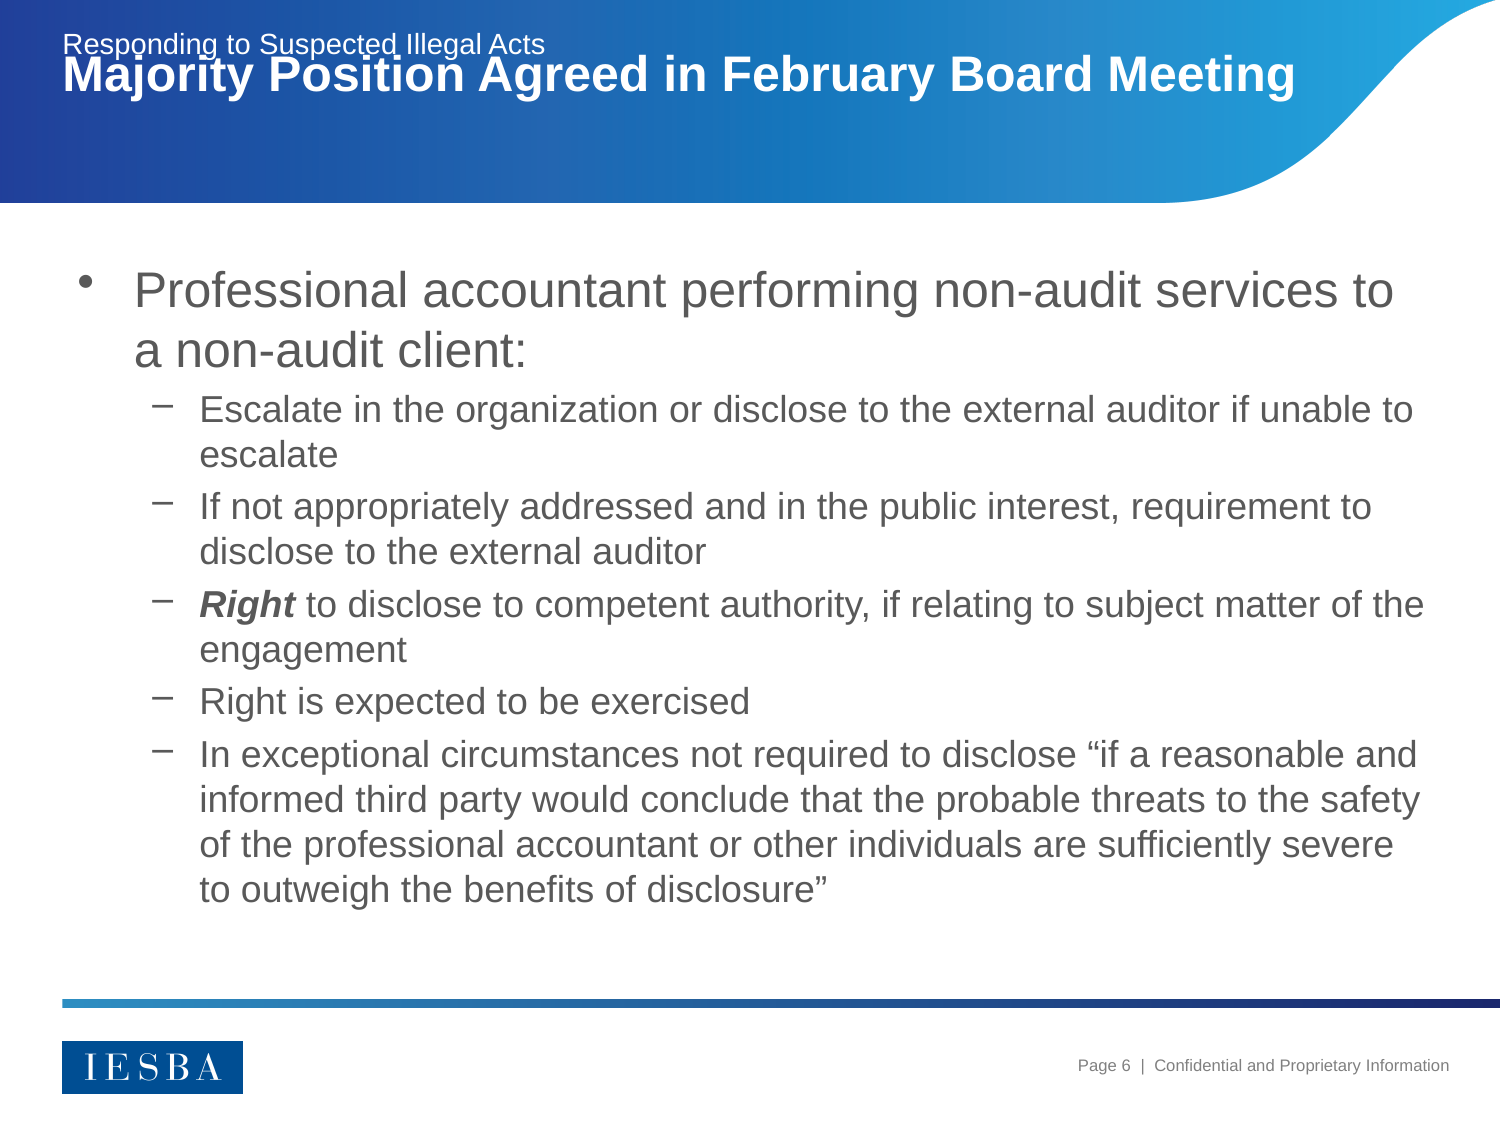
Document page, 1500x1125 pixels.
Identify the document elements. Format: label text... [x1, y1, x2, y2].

title Majority Position Agreed in February Board Meeting [62, 75, 1300, 188]
subtitle Responding to Suspected Illegal Acts [62, 24, 663, 63]
list Professional accountant performing non-audit services to a non-audit client: Escalate in the organization or disclose to the external auditor if unable to escalate If not appropriately addressed and in the public interest, requirement to disclose to the external auditor Right to disclose to competent authority, if relating to subject matter of the engagement Right is expected to be exercised In exceptional circumstances not required to disclose “if a reasonable and informed third party would conclude that the probable threats to the safety of the professional accountant or other individuals are sufficiently severe to outweigh the benefits of disclosure” [62, 249, 1450, 1000]
picture [0, 0, 1497, 203]
picture [62, 1041, 243, 1094]
